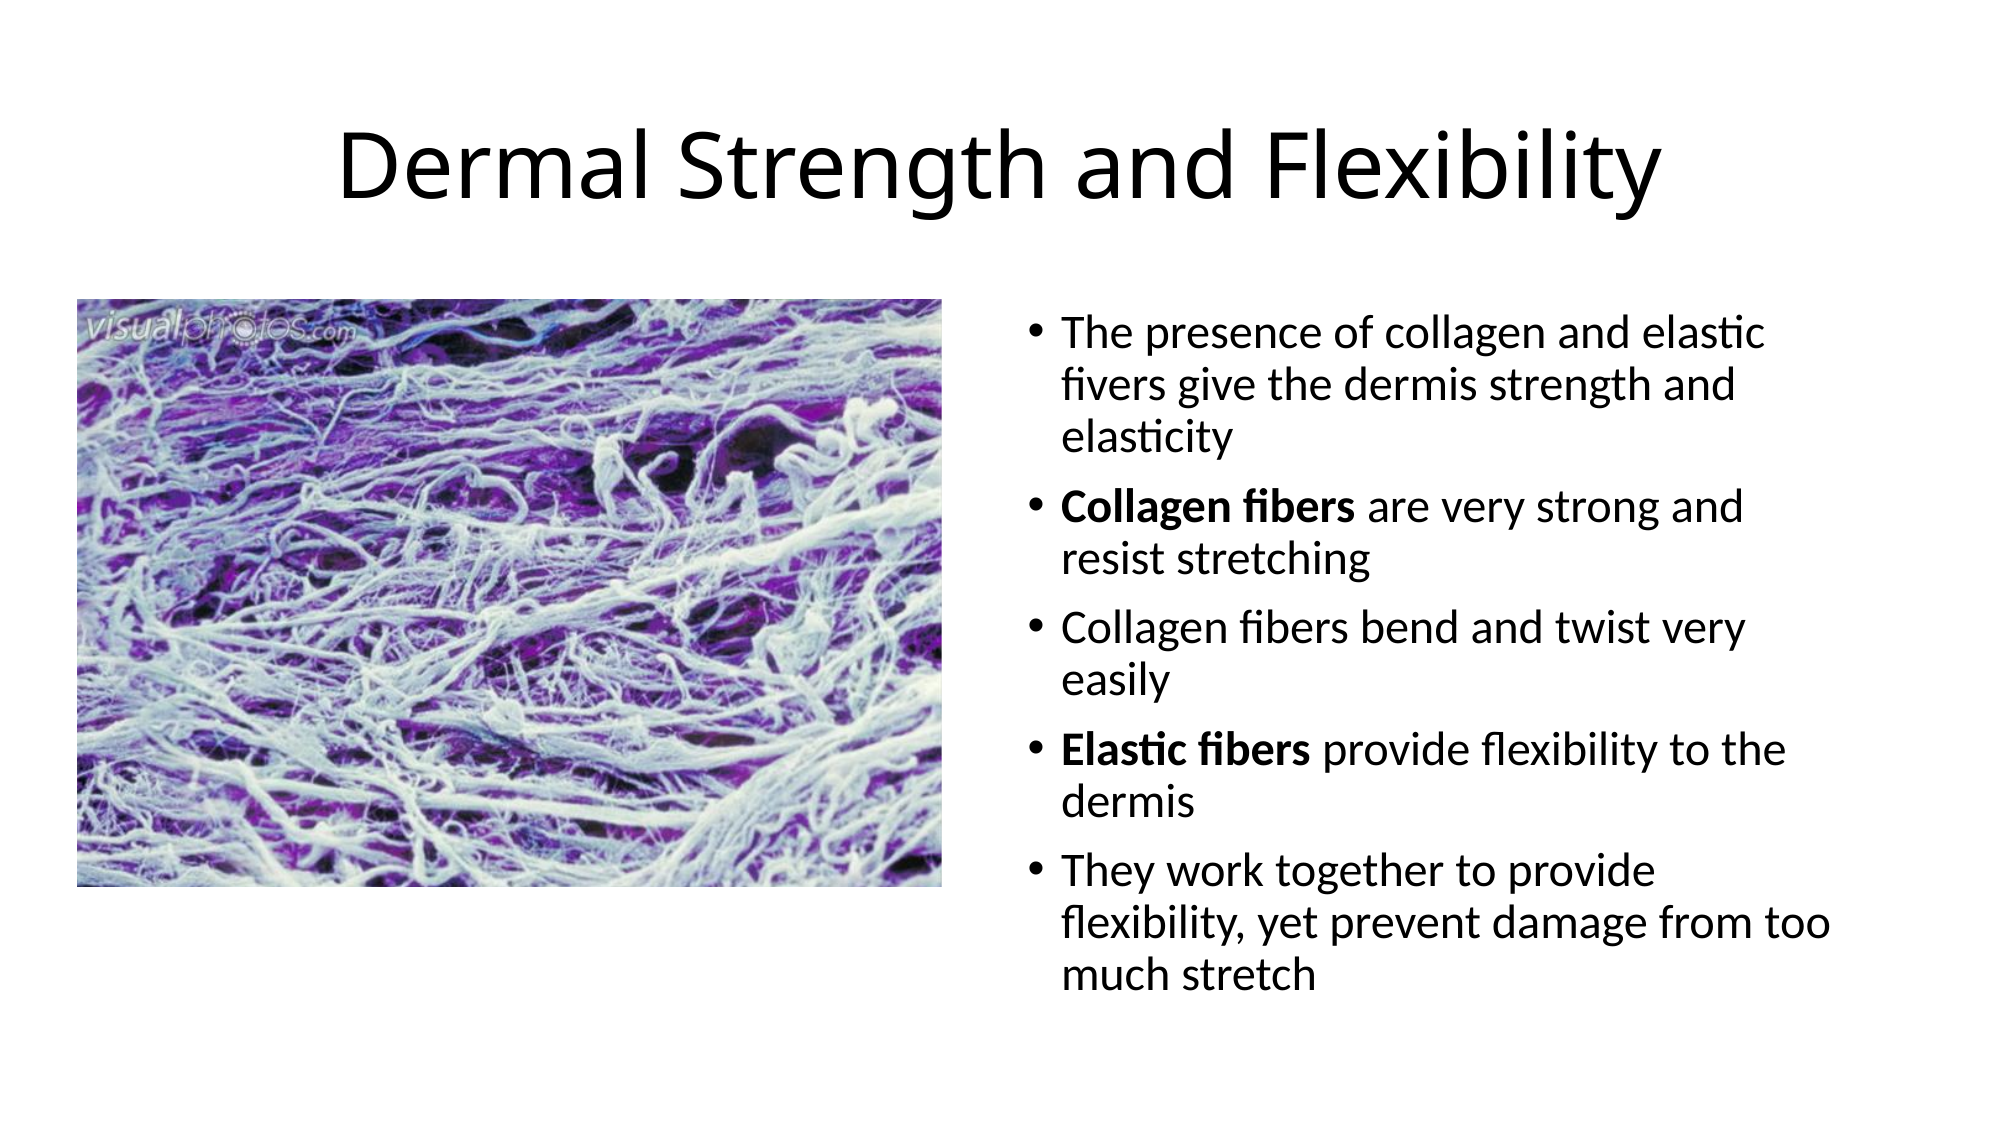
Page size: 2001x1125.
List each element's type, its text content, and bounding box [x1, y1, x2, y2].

title Dermal Strength and Flexibility [137, 59, 1863, 278]
picture [76, 299, 942, 887]
list The presence of collagen and elastic fivers give the dermis strength and elasticity Collagen fibers are very strong and resist stretching Collagen fibers bend and twist very easily Elastic fibers provide flexibility to the dermis They work together to provide flexibility, yet prevent damage from too much stretch [1012, 299, 1863, 1014]
